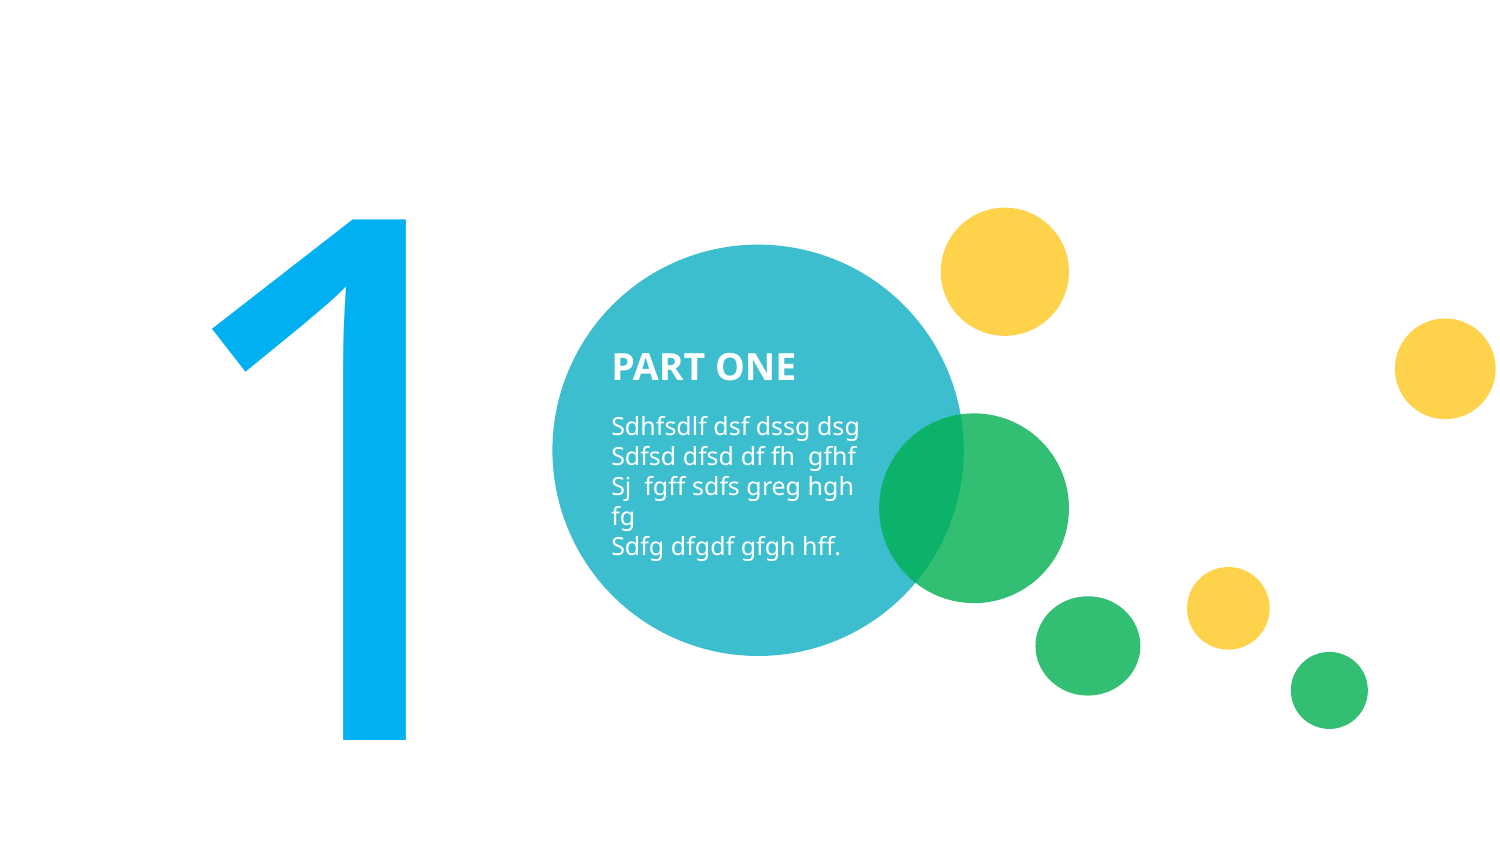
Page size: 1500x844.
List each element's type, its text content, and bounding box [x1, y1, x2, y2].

text_box 1 [133, 3, 581, 844]
text_box [1033, 594, 1143, 698]
text_box [581, 242, 963, 659]
text_box [880, 411, 1072, 606]
text_box [938, 205, 1072, 338]
text_box [1184, 564, 1272, 652]
text_box [1392, 316, 1498, 422]
text_box PART ONE Sdhfsdlf dsf dssg dsg Sdfsd dfsd df fh gfhf Sj fgff sdfs greg hgh fg Sdfg dfgdf gfgh hff. [596, 335, 880, 568]
text_box [1288, 649, 1370, 732]
